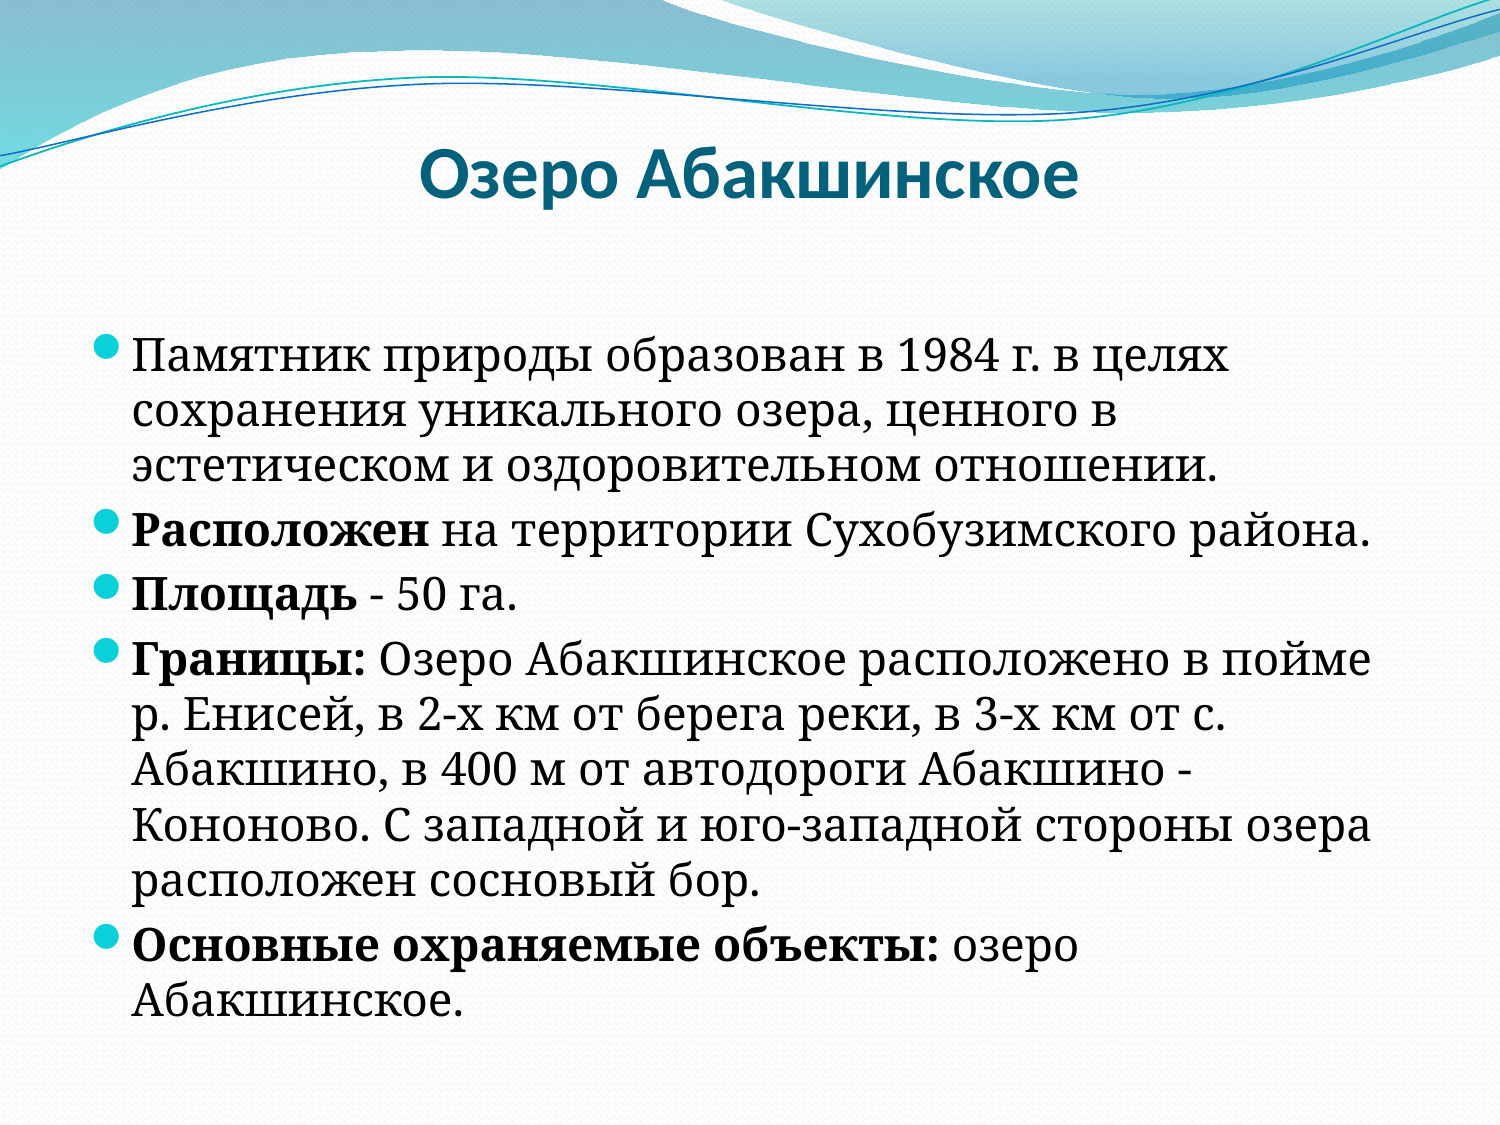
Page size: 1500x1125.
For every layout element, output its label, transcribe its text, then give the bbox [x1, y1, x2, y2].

title Озеро Абакшинское [75, 115, 1425, 304]
list Памятник природы образован в 1984 г. в целях сохранения уникального озера, ценного в эстетическом и оздоровительном отношении. Расположен на территории Сухобузимского района. Площадь - 50 га. Границы: Озеро Абакшинское расположено в пойме р. Енисей, в 2-х км от берега реки, в 3-х км от с. Абакшино, в 400 м от автодороги Абакшино - Кононово. С западной и юго-западной стороны озера расположен сосновый бор. Основные охраняемые объекты: озеро Абакшинское. [75, 317, 1425, 1038]
